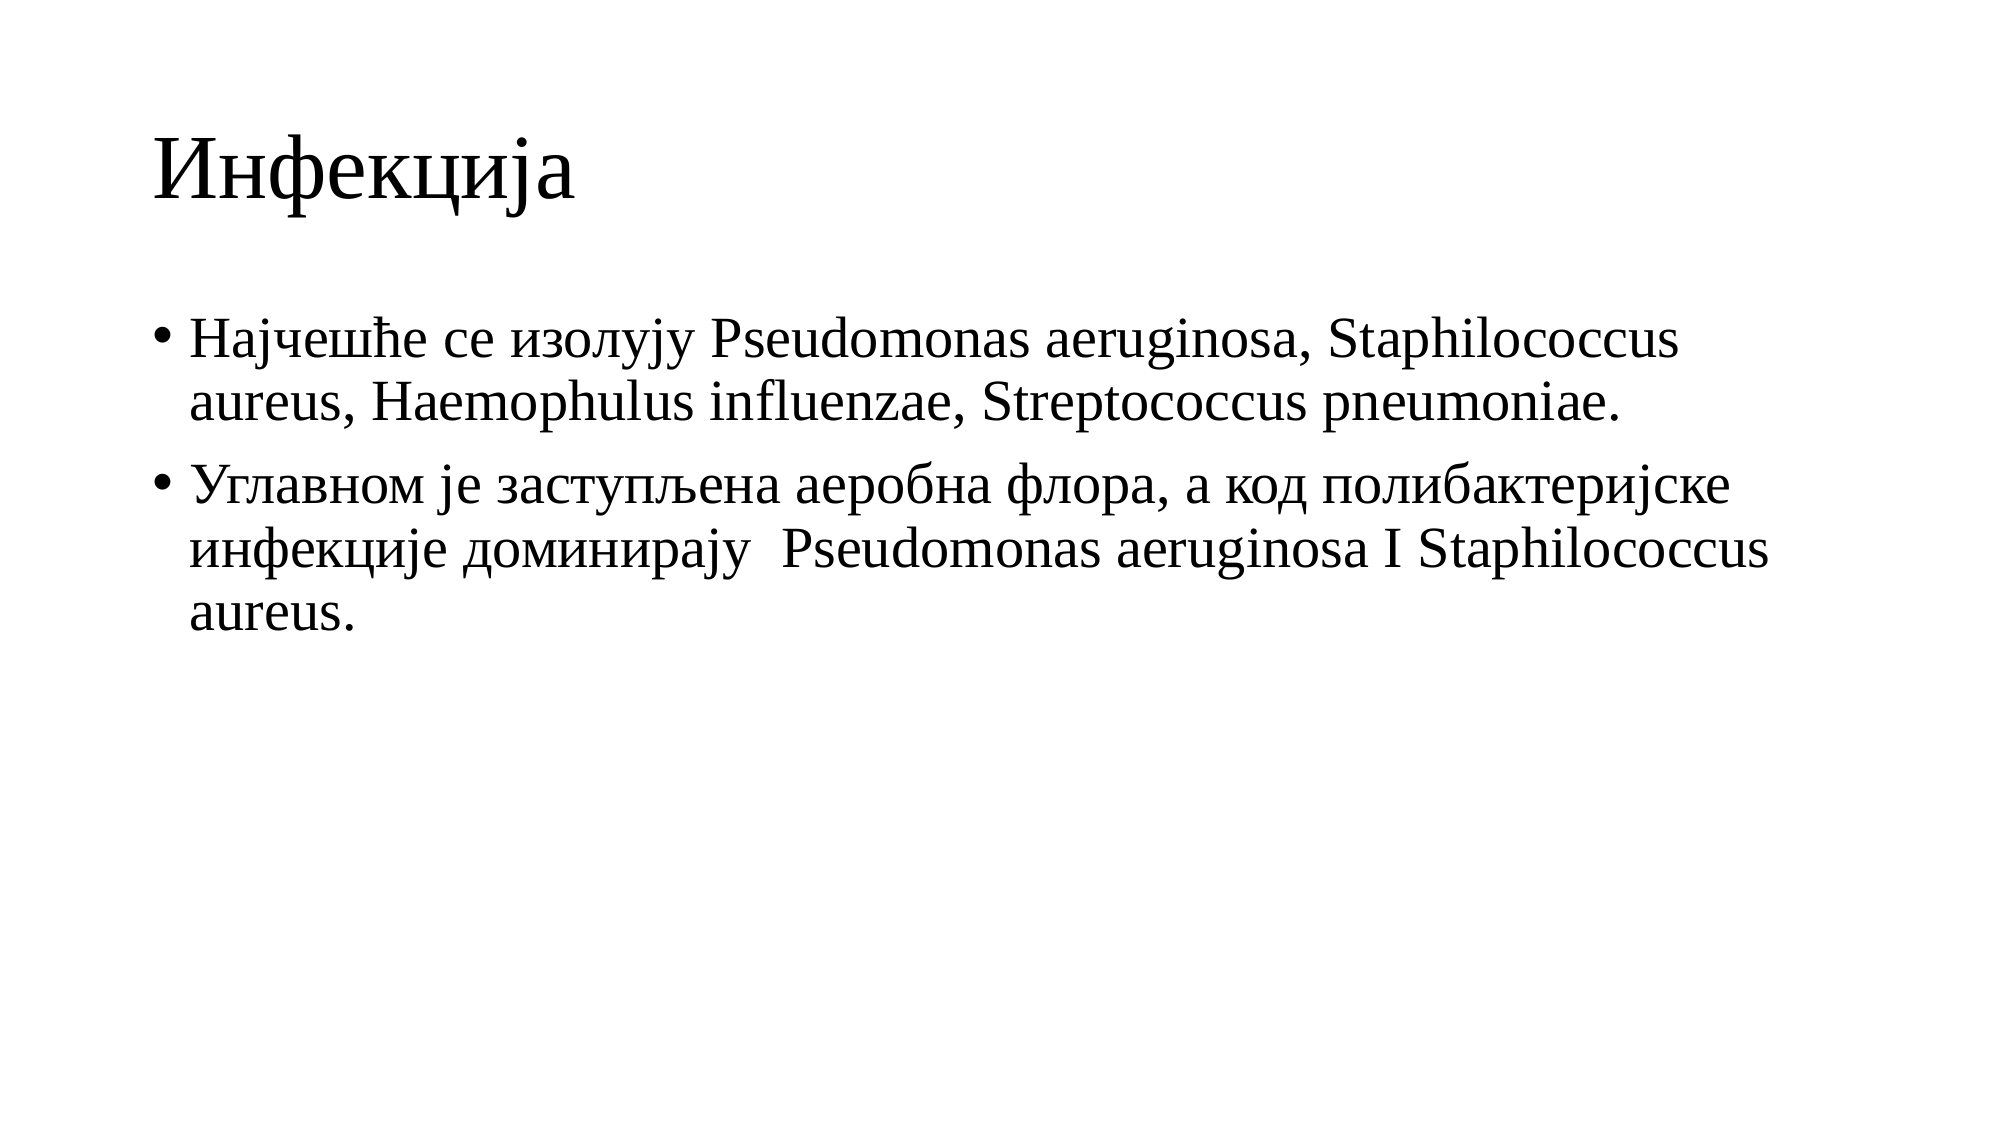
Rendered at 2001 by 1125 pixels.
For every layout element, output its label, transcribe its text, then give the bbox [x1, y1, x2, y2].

list Најчешће се изолују Pseudomonas aeruginosa, Staphilococcus aureus, Haemophulus influenzae, Streptococcus pneumoniae. Углавном је заступљена аеробна флора, а код полибактеријске инфекције доминирају Pseudomonas aeruginosa I Staphilococcus aureus. [137, 299, 1863, 1014]
title Инфекција [137, 59, 1863, 278]
